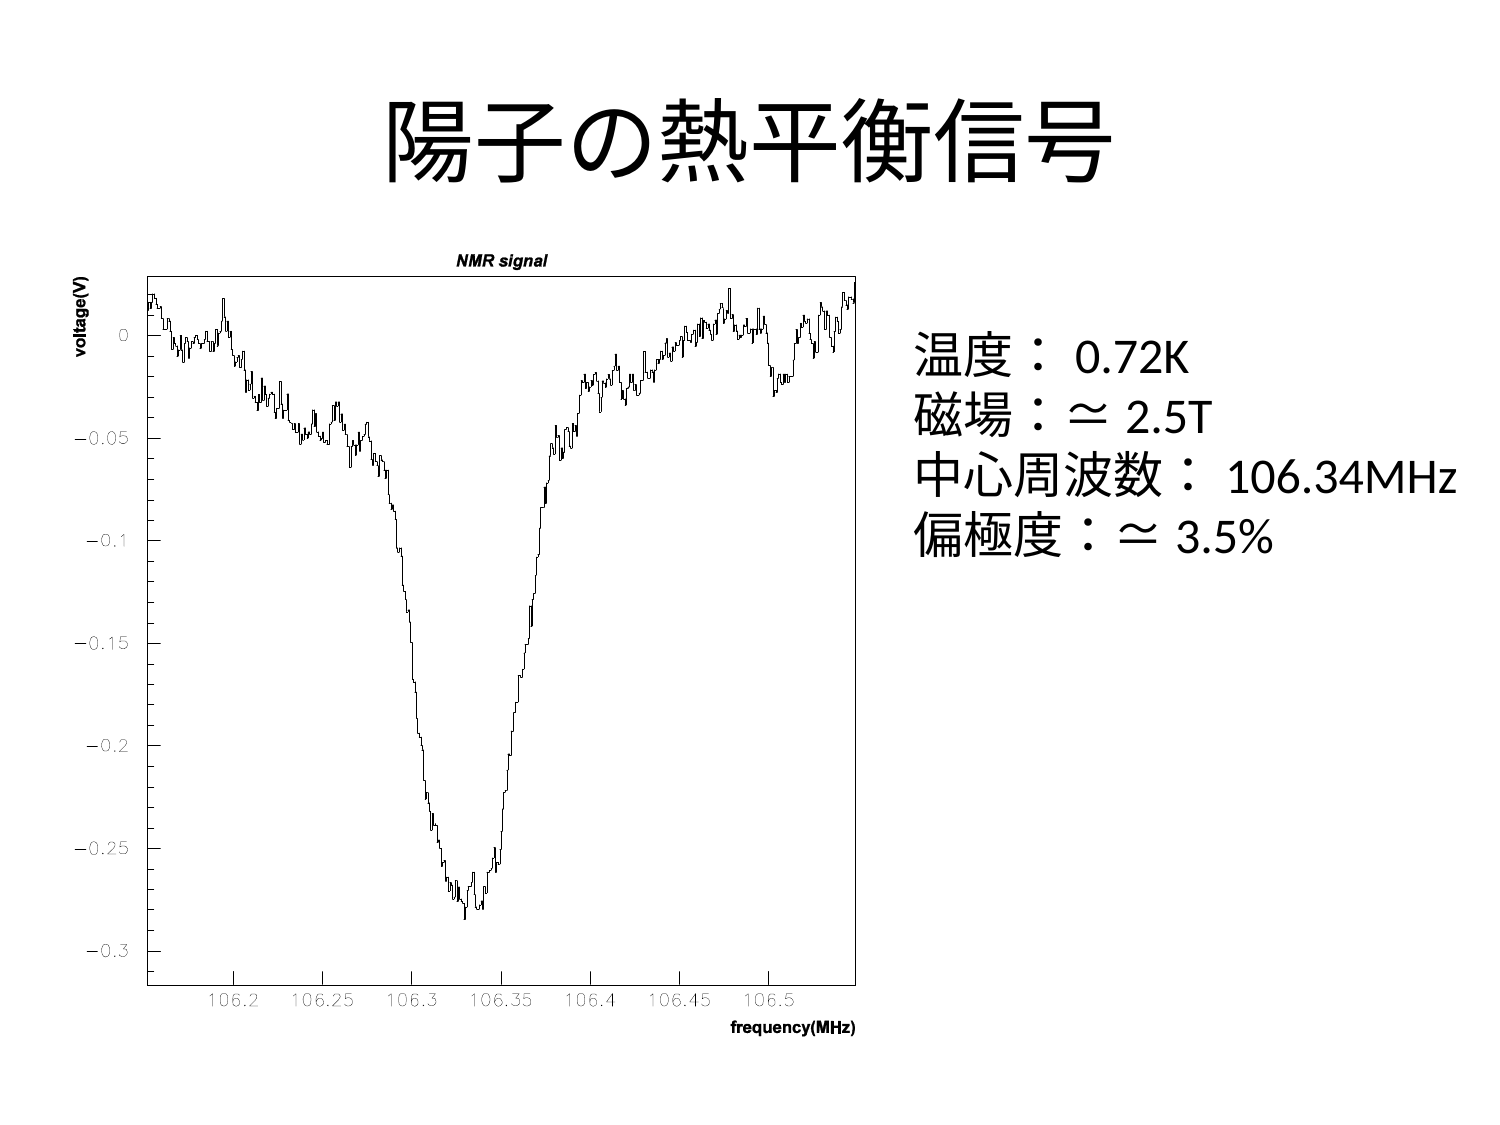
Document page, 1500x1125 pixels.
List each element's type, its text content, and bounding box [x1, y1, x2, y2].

title 陽子の熱平衡信号 [75, 45, 1425, 233]
picture [58, 187, 945, 1074]
text_box 温度：0.72K 磁場：≃2.5T 中心周波数：106.34MHz 偏極度：≃3.5% [950, 316, 1473, 572]
